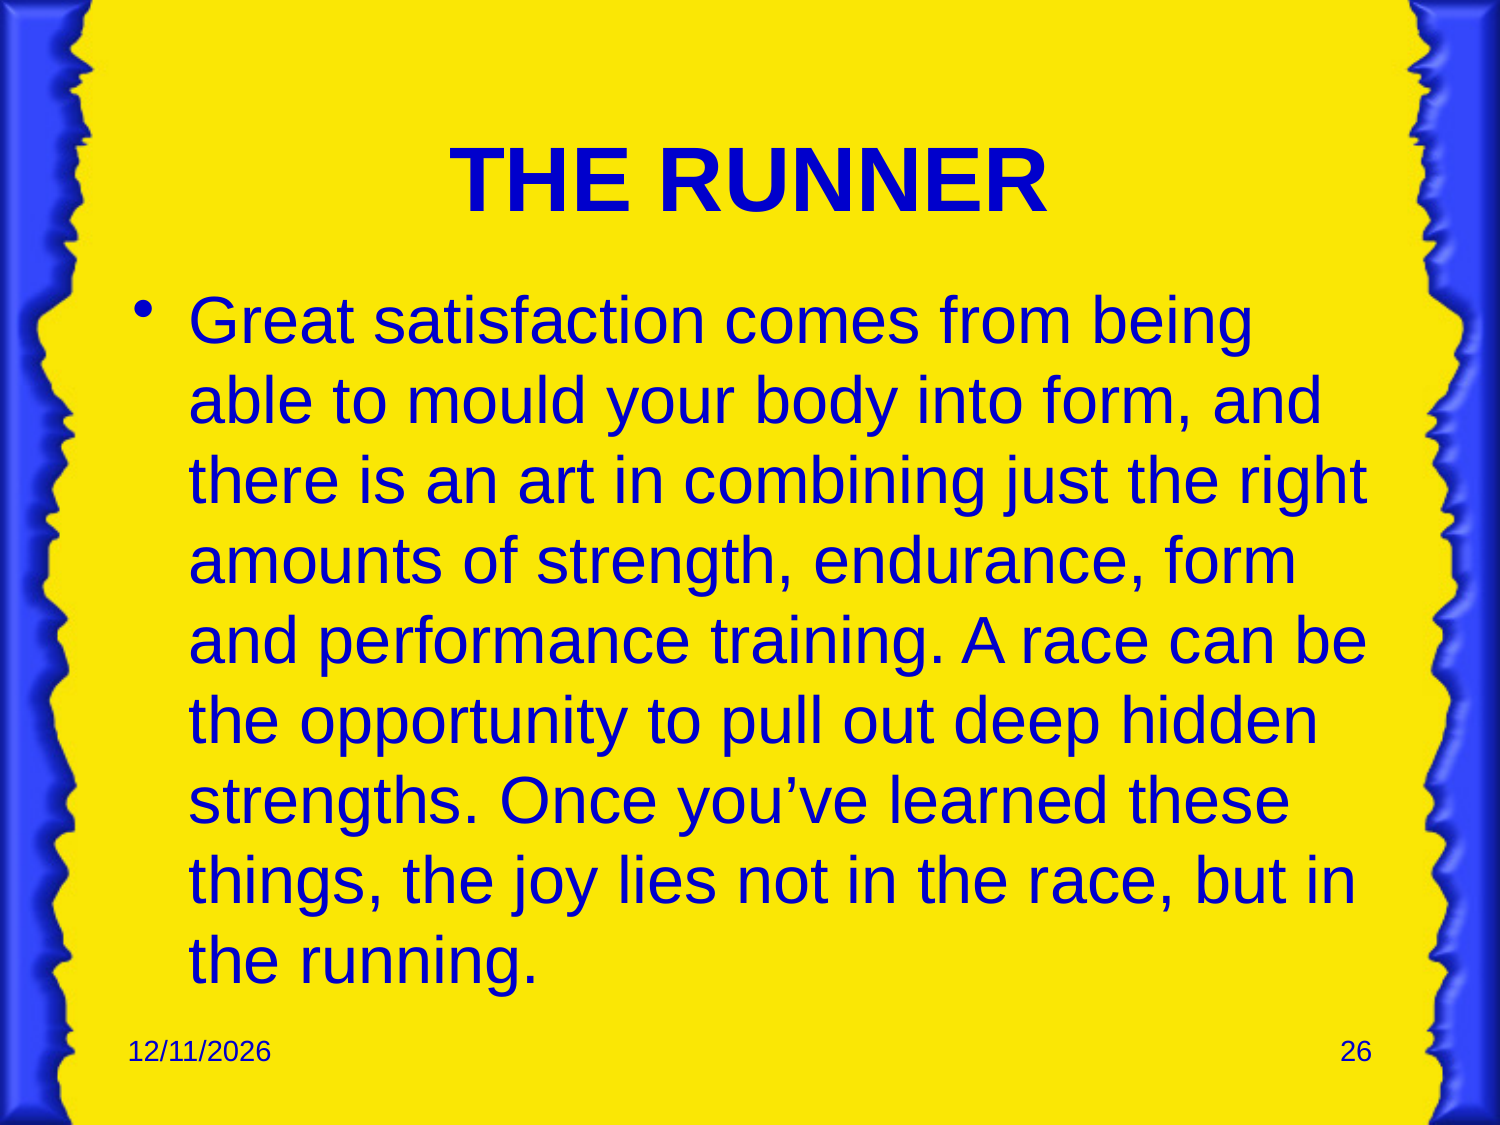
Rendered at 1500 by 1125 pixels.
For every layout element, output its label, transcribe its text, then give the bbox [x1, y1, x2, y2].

slide_number 26 [1074, 1024, 1388, 1101]
list Great satisfaction comes from being able to mould your body into form, and there is an art in combining just the right amounts of strength, endurance, form and performance training. A race can be the opportunity to pull out deep hidden strengths. Once you’ve learned these things, the joy lies not in the race, but in the running. [116, 269, 1393, 858]
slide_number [112, 1024, 426, 1101]
title THE RUNNER [112, 87, 1388, 263]
picture [0, 0, 1500, 1125]
